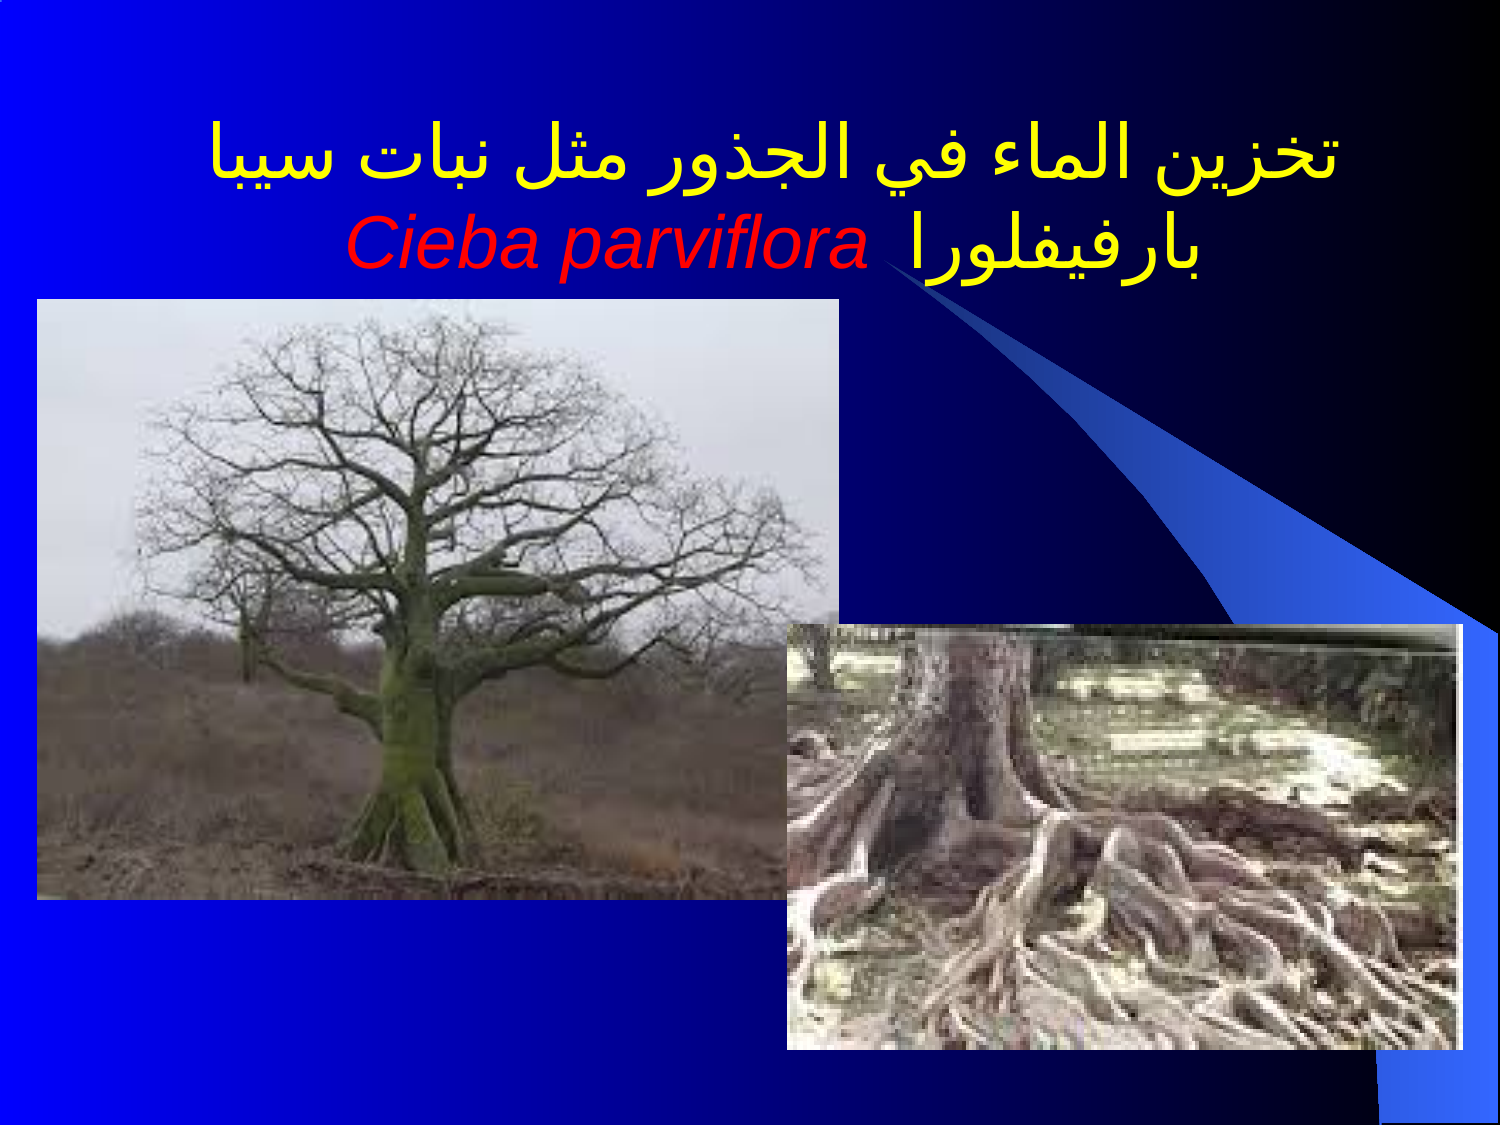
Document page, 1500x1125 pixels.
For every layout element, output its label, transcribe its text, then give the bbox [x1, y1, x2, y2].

picture [37, 299, 1463, 1051]
title تخزين الماء في الجذور مثل نبات سيبا بارفيفلورا Cieba parviflora [111, 99, 1438, 288]
